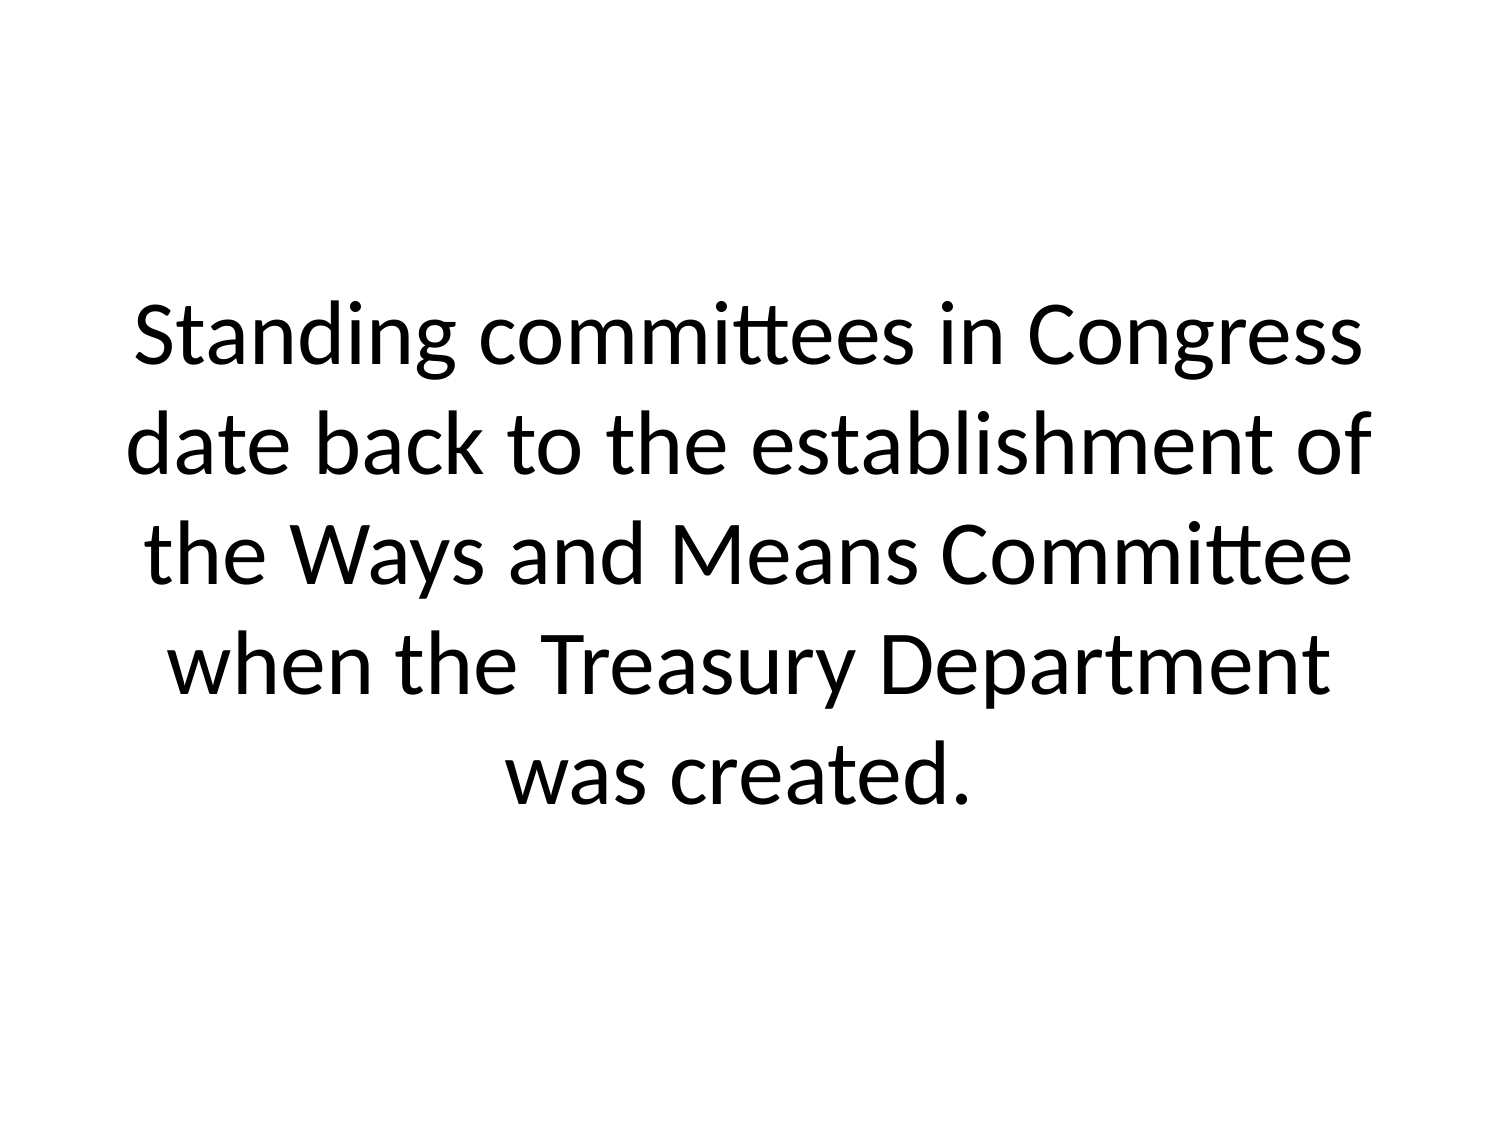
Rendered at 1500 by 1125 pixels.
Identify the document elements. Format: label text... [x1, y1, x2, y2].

title Standing committees in Congress date back to the establishment of the Ways and Means Committee when the Treasury Department was created. [74, 44, 1426, 1051]
